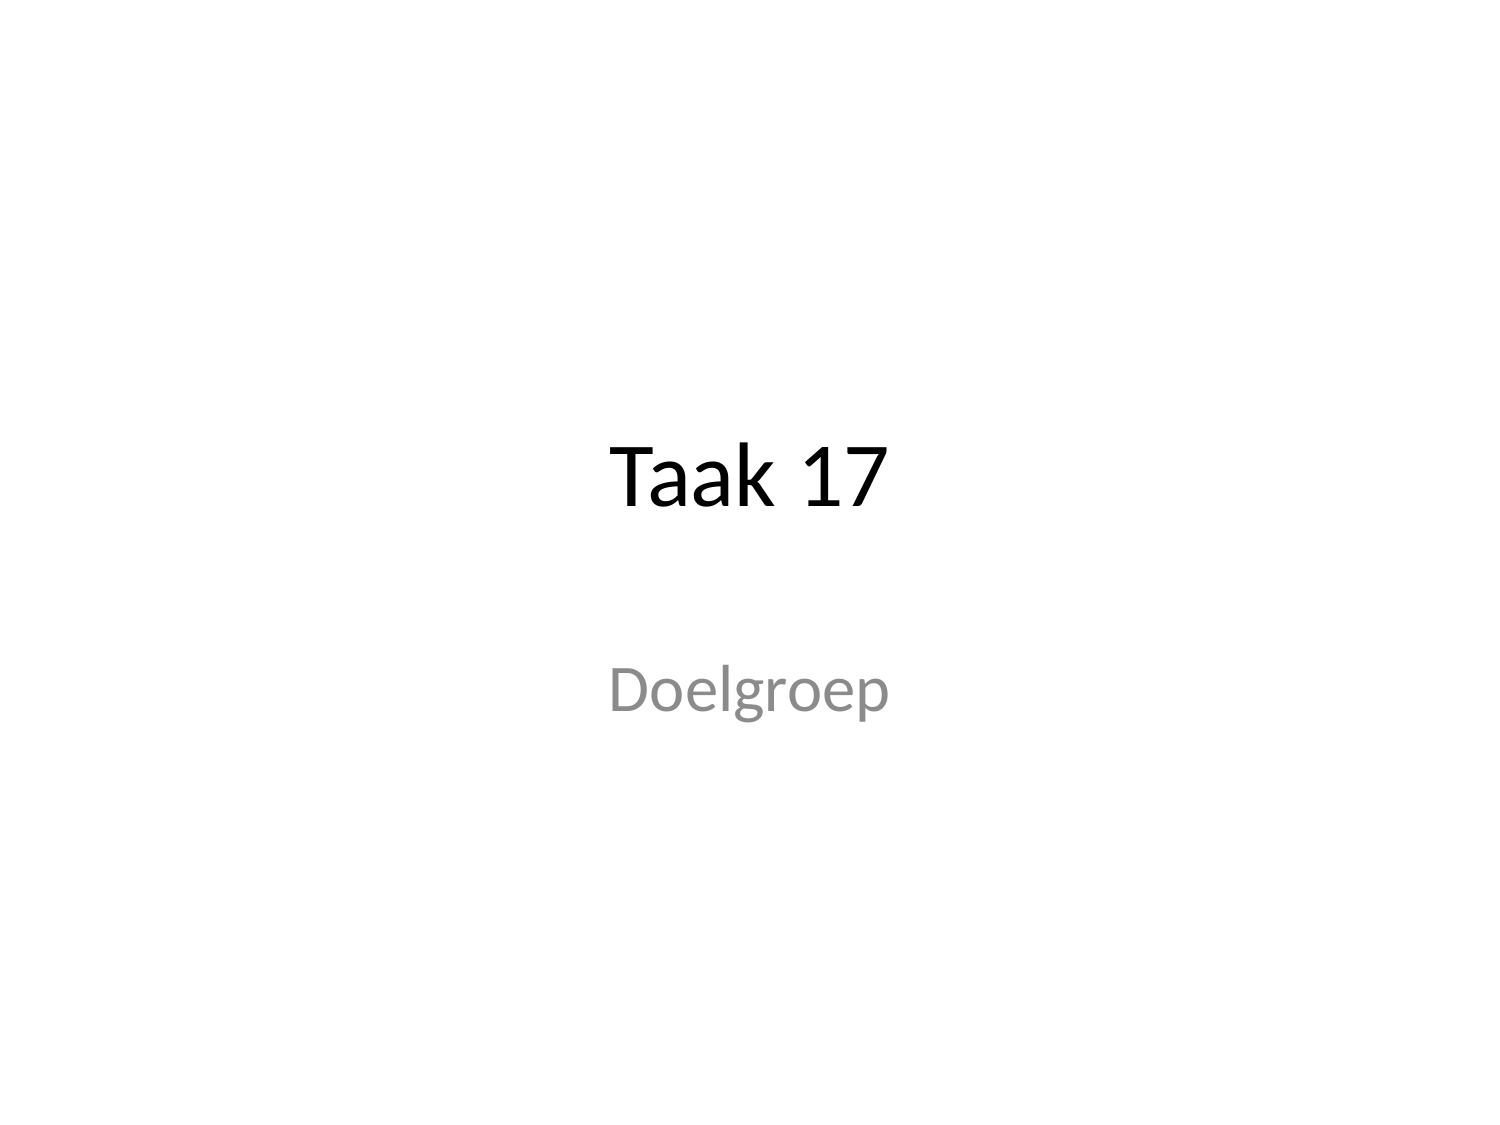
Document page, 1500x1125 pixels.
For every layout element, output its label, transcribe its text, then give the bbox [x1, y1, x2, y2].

title Taak 17 [112, 349, 1388, 591]
subtitle Doelgroep [225, 637, 1275, 925]
